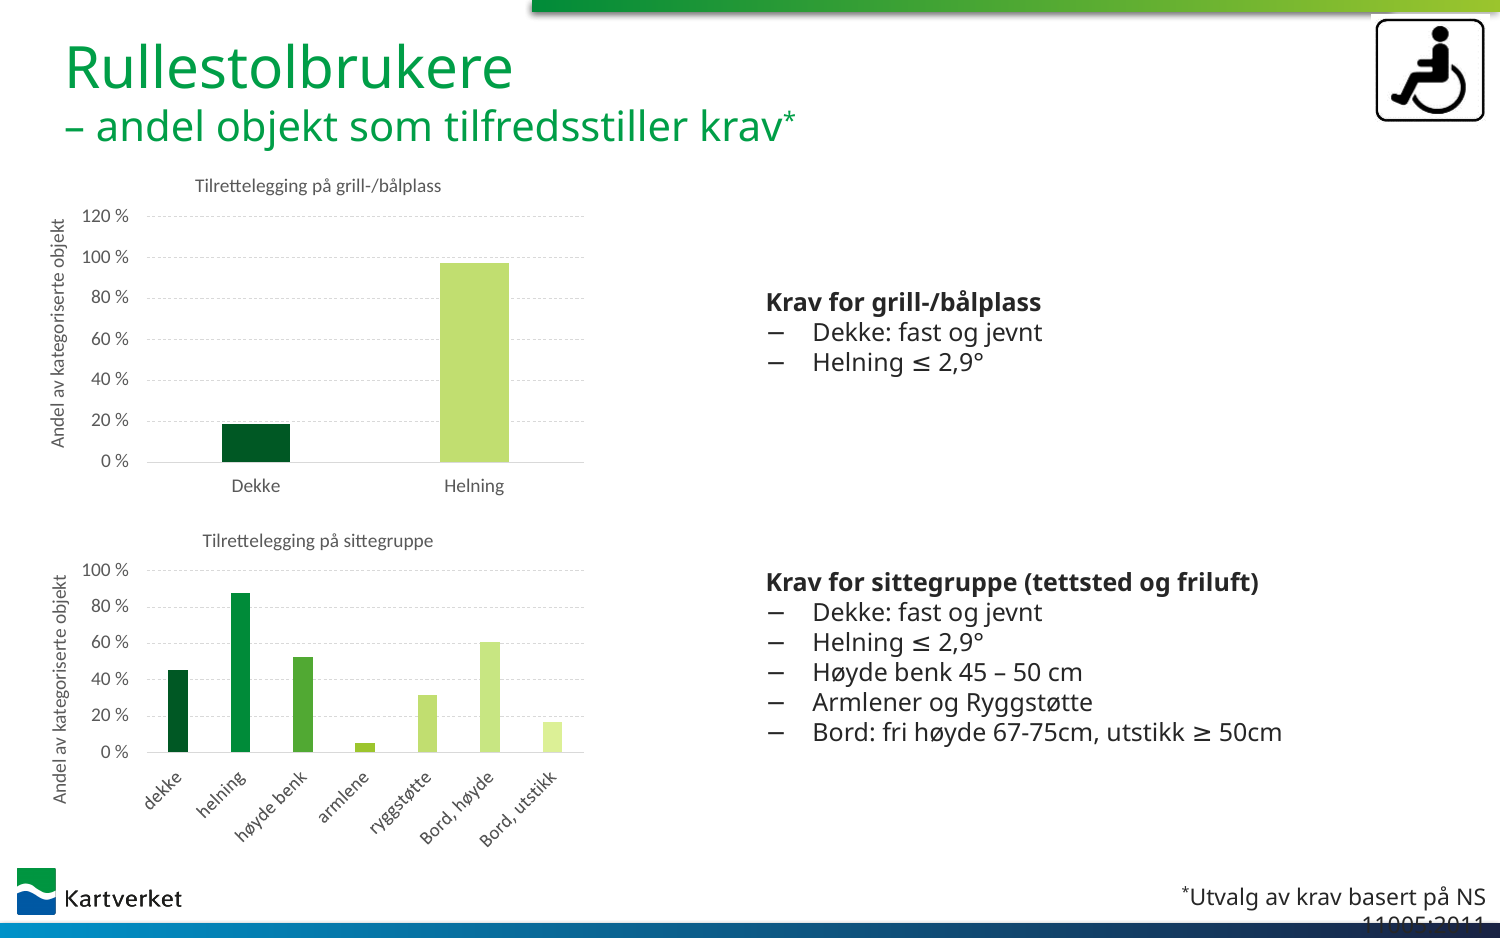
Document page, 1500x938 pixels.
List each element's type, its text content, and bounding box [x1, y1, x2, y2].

picture [1371, 13, 1491, 127]
picture [41, 520, 595, 859]
text_box Krav for sittegruppe (tettsted og friluft) Dekke: fast og jevnt Helning ≤ 2,9° Høyde benk 45 – 50 cm Armlener og Ryggstøtte Bord: fri høyde 67-75cm, utstikk ≥ 50cm [750, 559, 1500, 754]
text_box Rullestolbrukere – andel objekt som tilfredsstiller krav* [49, 14, 1431, 158]
text_box *Utvalg av krav basert på NS 11005:2011 [1068, 873, 1500, 938]
picture [41, 166, 595, 505]
text_box Krav for grill-/bålplass Dekke: fast og jevnt Helning ≤ 2,9° [750, 279, 1452, 384]
